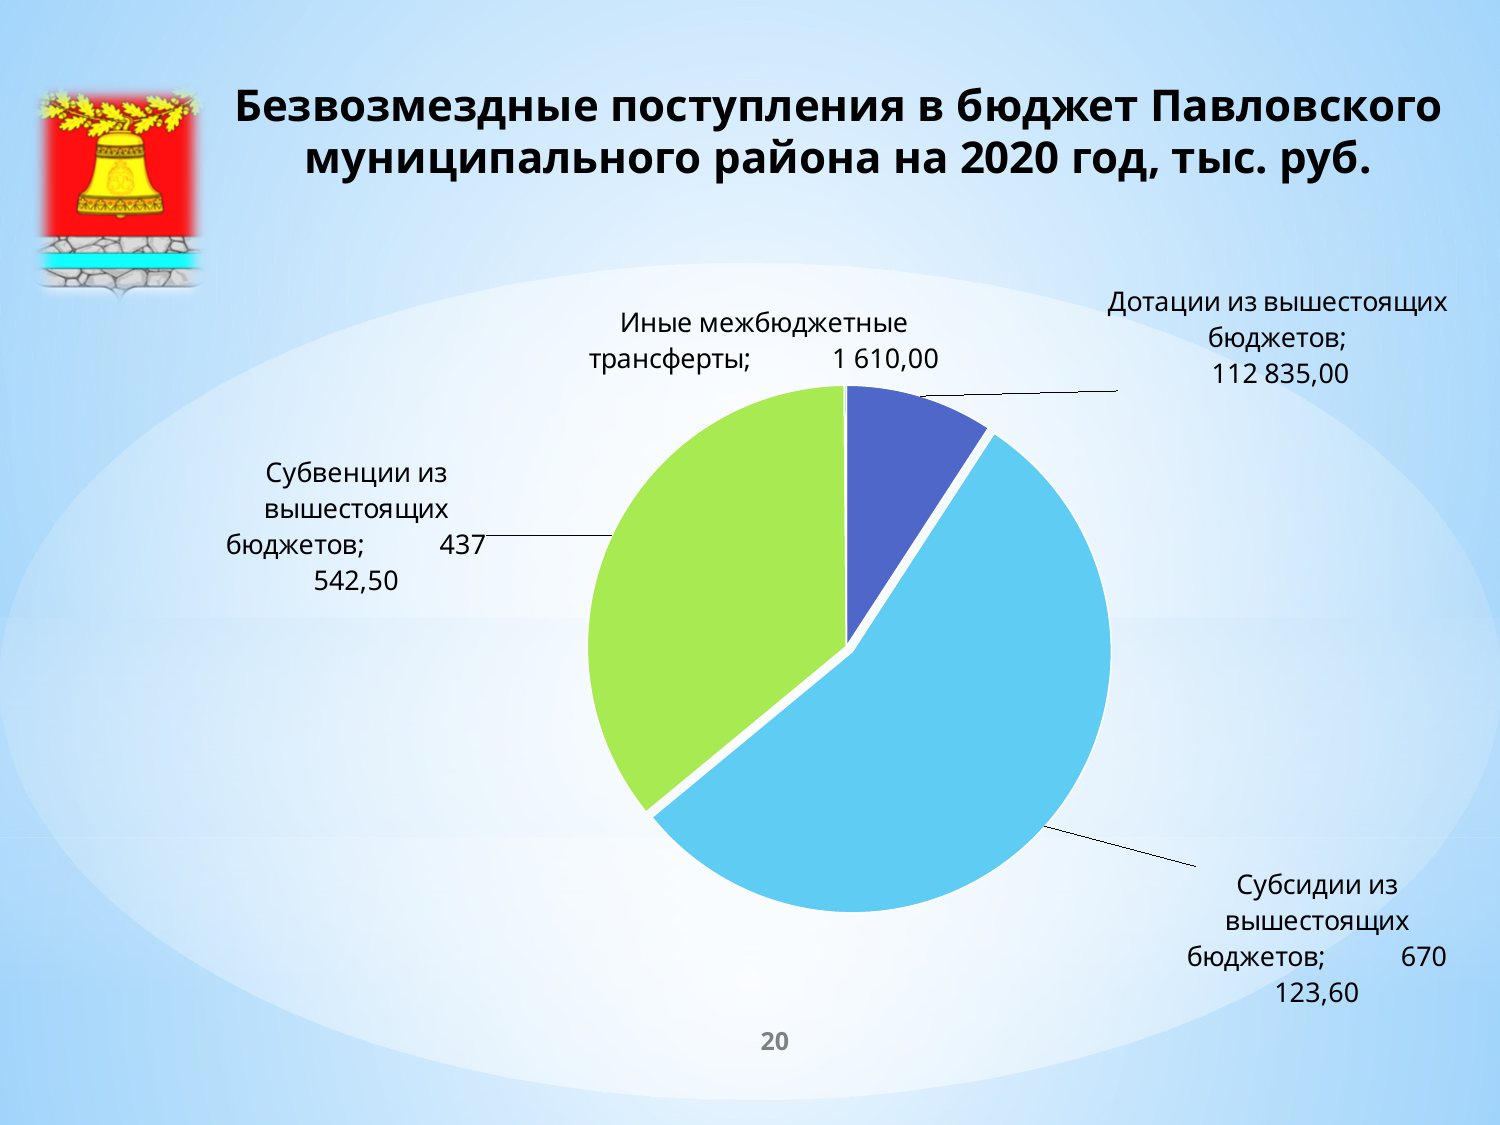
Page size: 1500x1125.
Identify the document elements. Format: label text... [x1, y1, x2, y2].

chart [219, 207, 1458, 1036]
slide_number 20 [624, 1044, 925, 1073]
text_box Безвозмездные поступления в бюджет Павловского муниципального района на 2020 год, тыс. руб. [194, 70, 1483, 190]
picture [29, 81, 210, 307]
